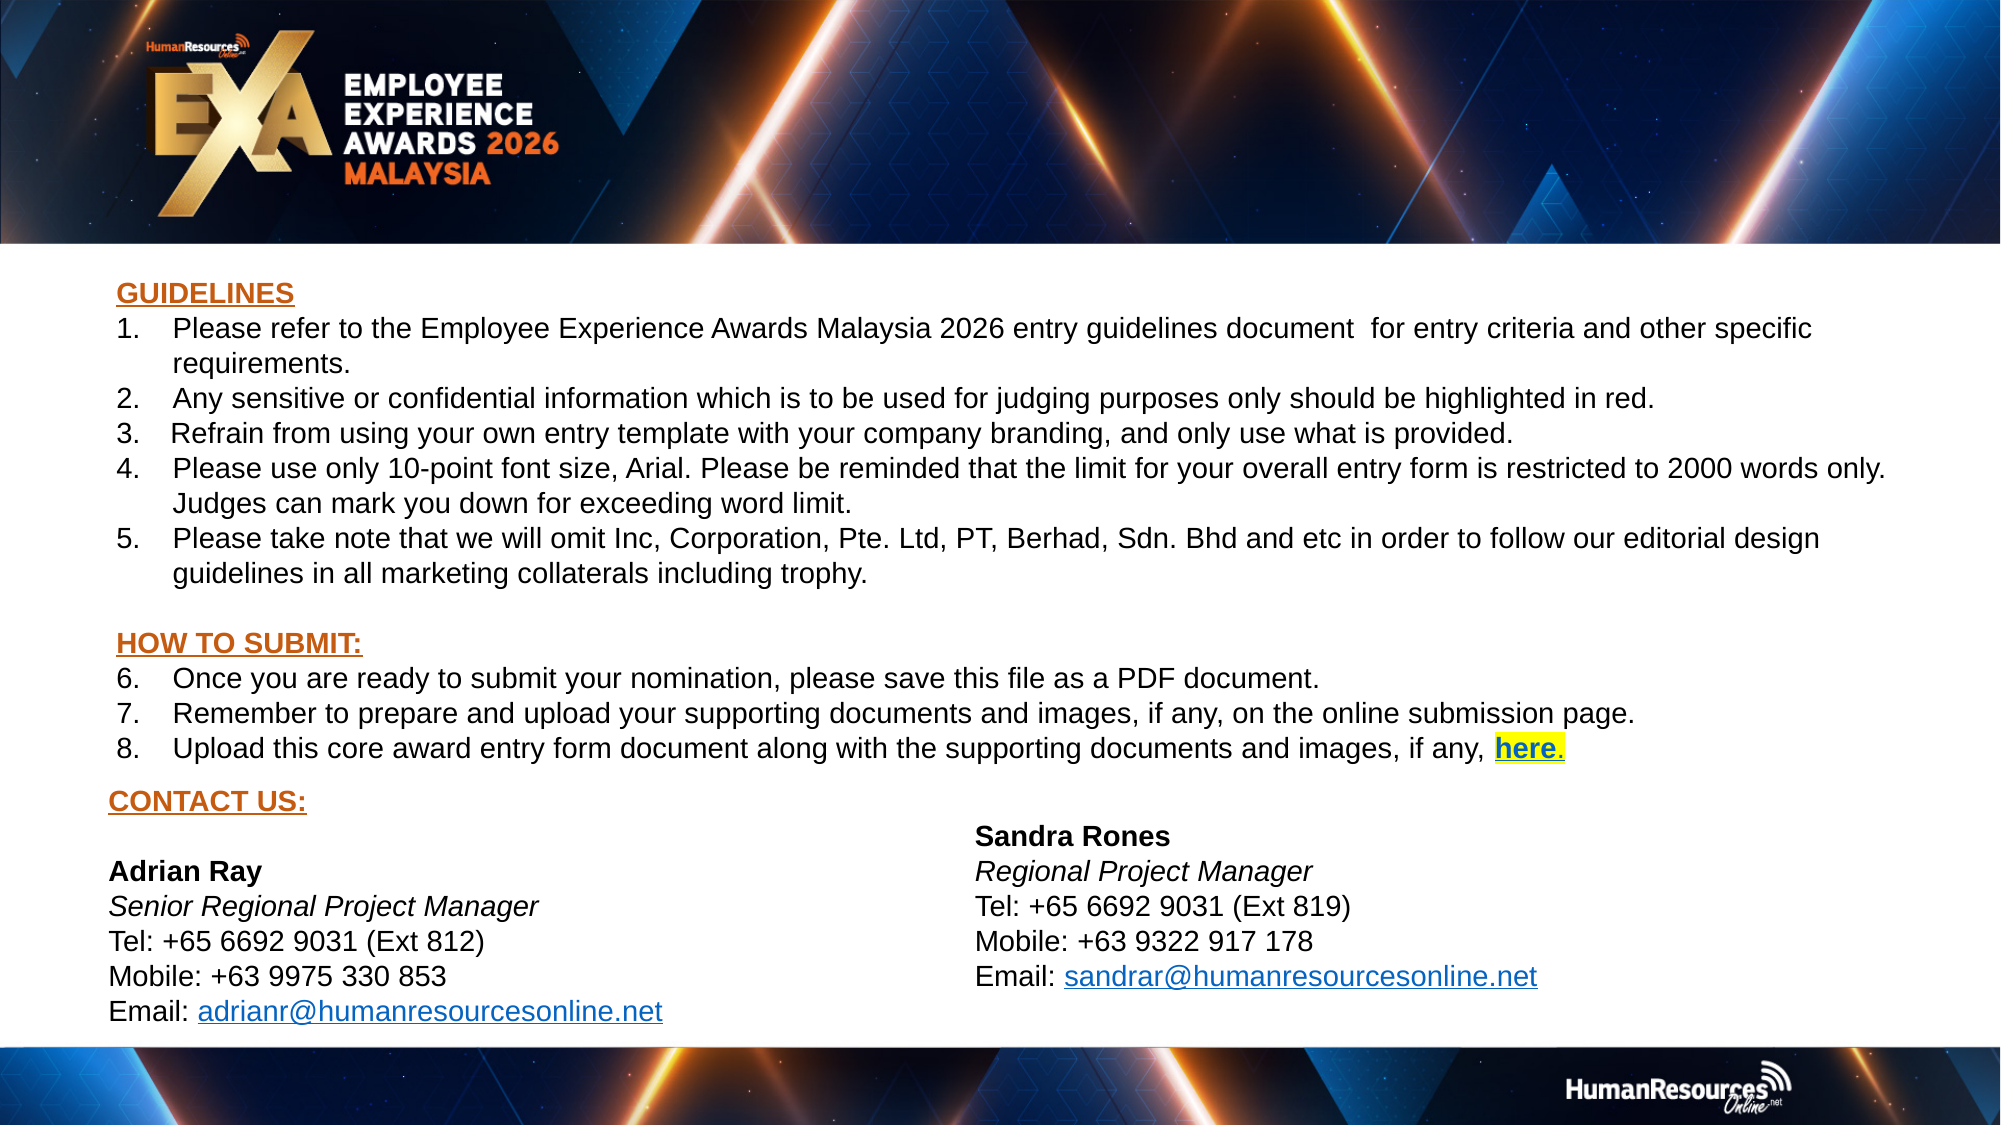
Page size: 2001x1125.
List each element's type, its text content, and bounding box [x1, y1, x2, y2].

text_box CONTACT US: Adrian Ray Senior Regional Project Manager Tel: +65 6692 9031 (Ext 812) Mobile: +63 9975 330 853 Email: adrianr@humanresourcesonline.net Sandra Rones Regional Project Manager Tel: +65 6692 9031 (Ext 819) Mobile: +63 9322 917 178 Email: sandrar@humanresourcesonline.net [93, 774, 1857, 1125]
text_box GUIDELINES Please refer to the Employee Experience Awards Malaysia 2026 entry guidelines document for entry criteria and other specific requirements. Any sensitive or confidential information which is to be used for judging purposes only should be highlighted in red. Refrain from using your own entry template with your company branding, and only use what is provided. Please use only 10-point font size, Arial. Please be reminded that the limit for your overall entry form is restricted to 2000 words only. Judges can mark you down for exceeding word limit. Please take note that we will omit Inc, Corporation, Pte. Ltd, PT, Berhad, Sdn. Bhd and etc in order to follow our editorial design guidelines in all marketing collaterals including trophy. HOW TO SUBMIT: Once you are ready to submit your nomination, please save this file as a PDF document. Remember to prepare and upload your supporting documents and images, if any, on the online submission page. Upload this core award entry form document along with the supporting documents and images, if any, here. [101, 267, 1923, 842]
picture [0, 0, 2001, 1125]
